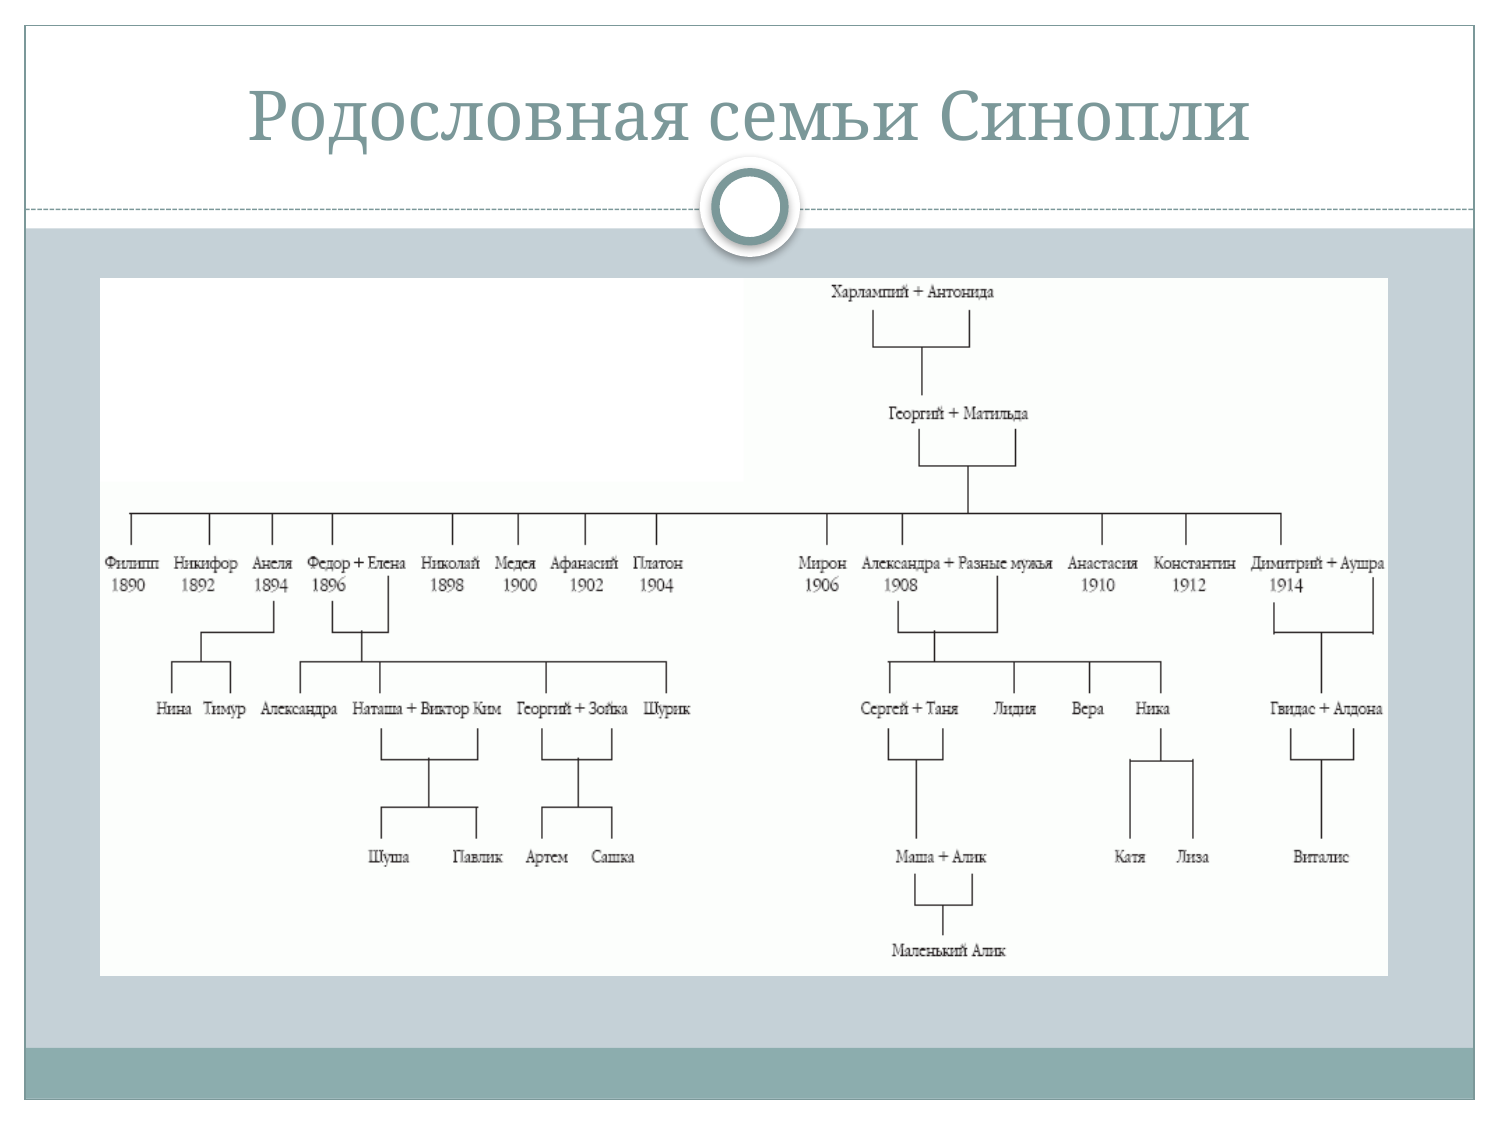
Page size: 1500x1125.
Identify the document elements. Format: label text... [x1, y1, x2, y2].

title Родословная семьи Синопли [49, 37, 1450, 162]
picture [100, 278, 1389, 976]
